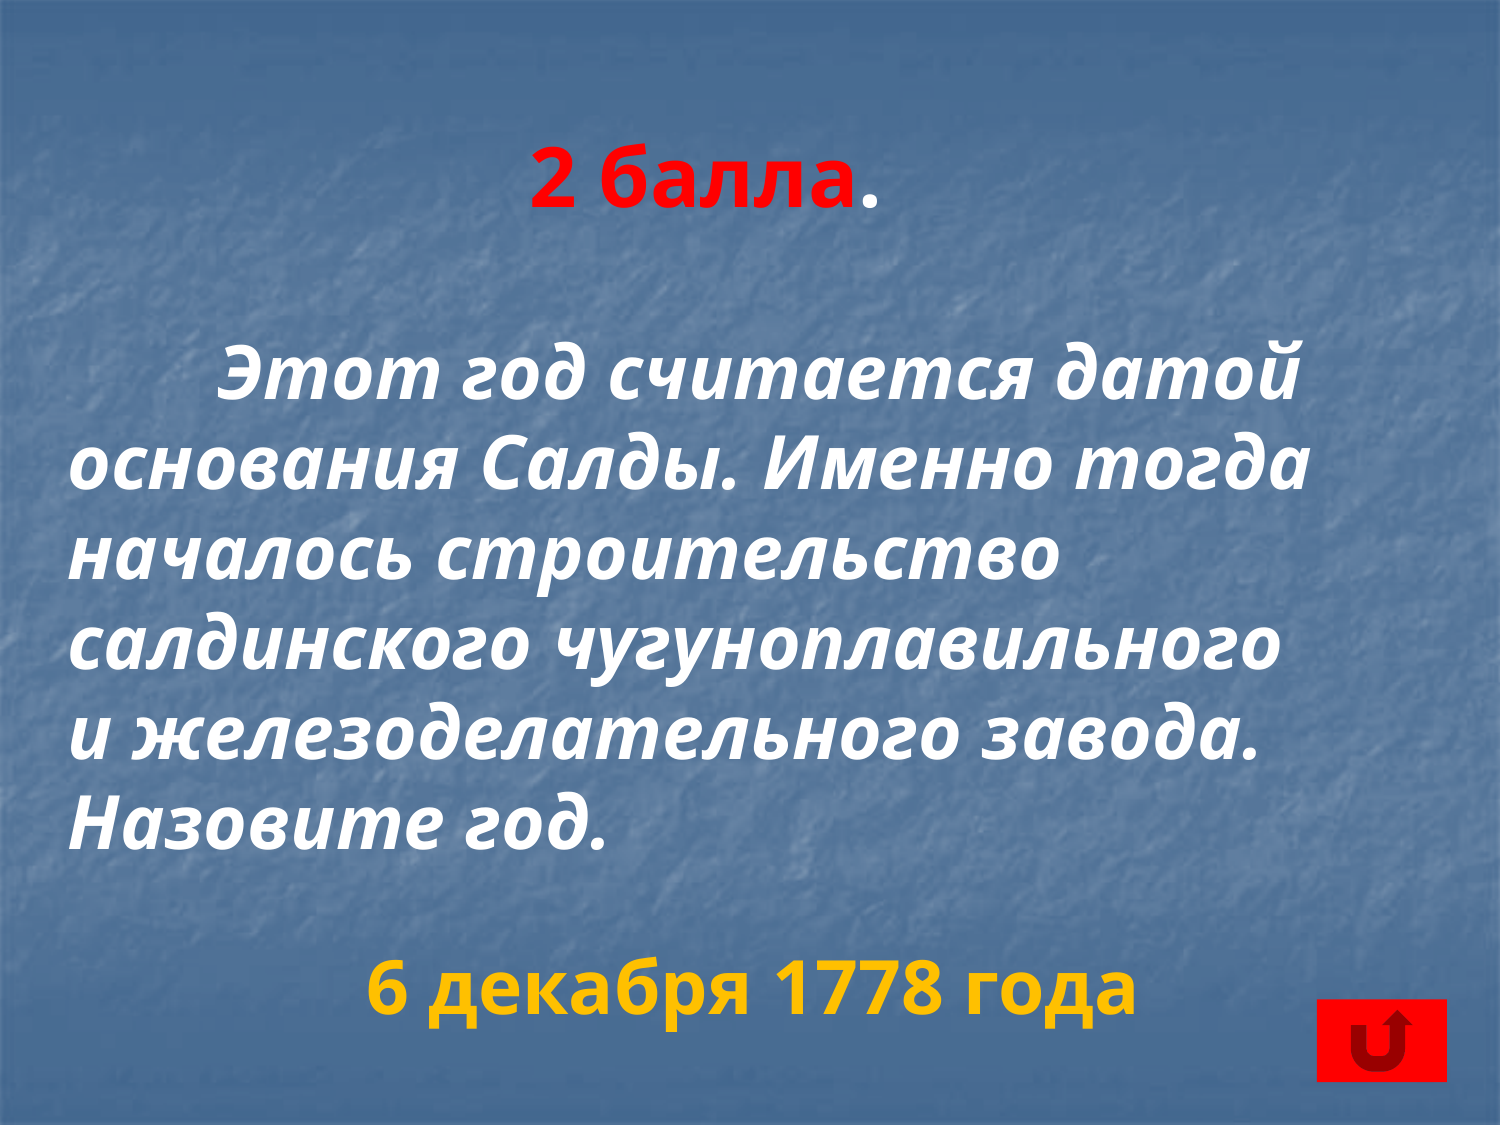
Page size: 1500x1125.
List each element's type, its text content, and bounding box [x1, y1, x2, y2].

text_box [1316, 999, 1447, 1083]
text_box 6 декабря 1778 года [319, 662, 1188, 1037]
text_box 2 балла. Этот год считается датой основания Салды. Именно тогда началось строительство салдинского чугуноплавильного и железоделательного завода. Назовите год. [53, 117, 1360, 872]
